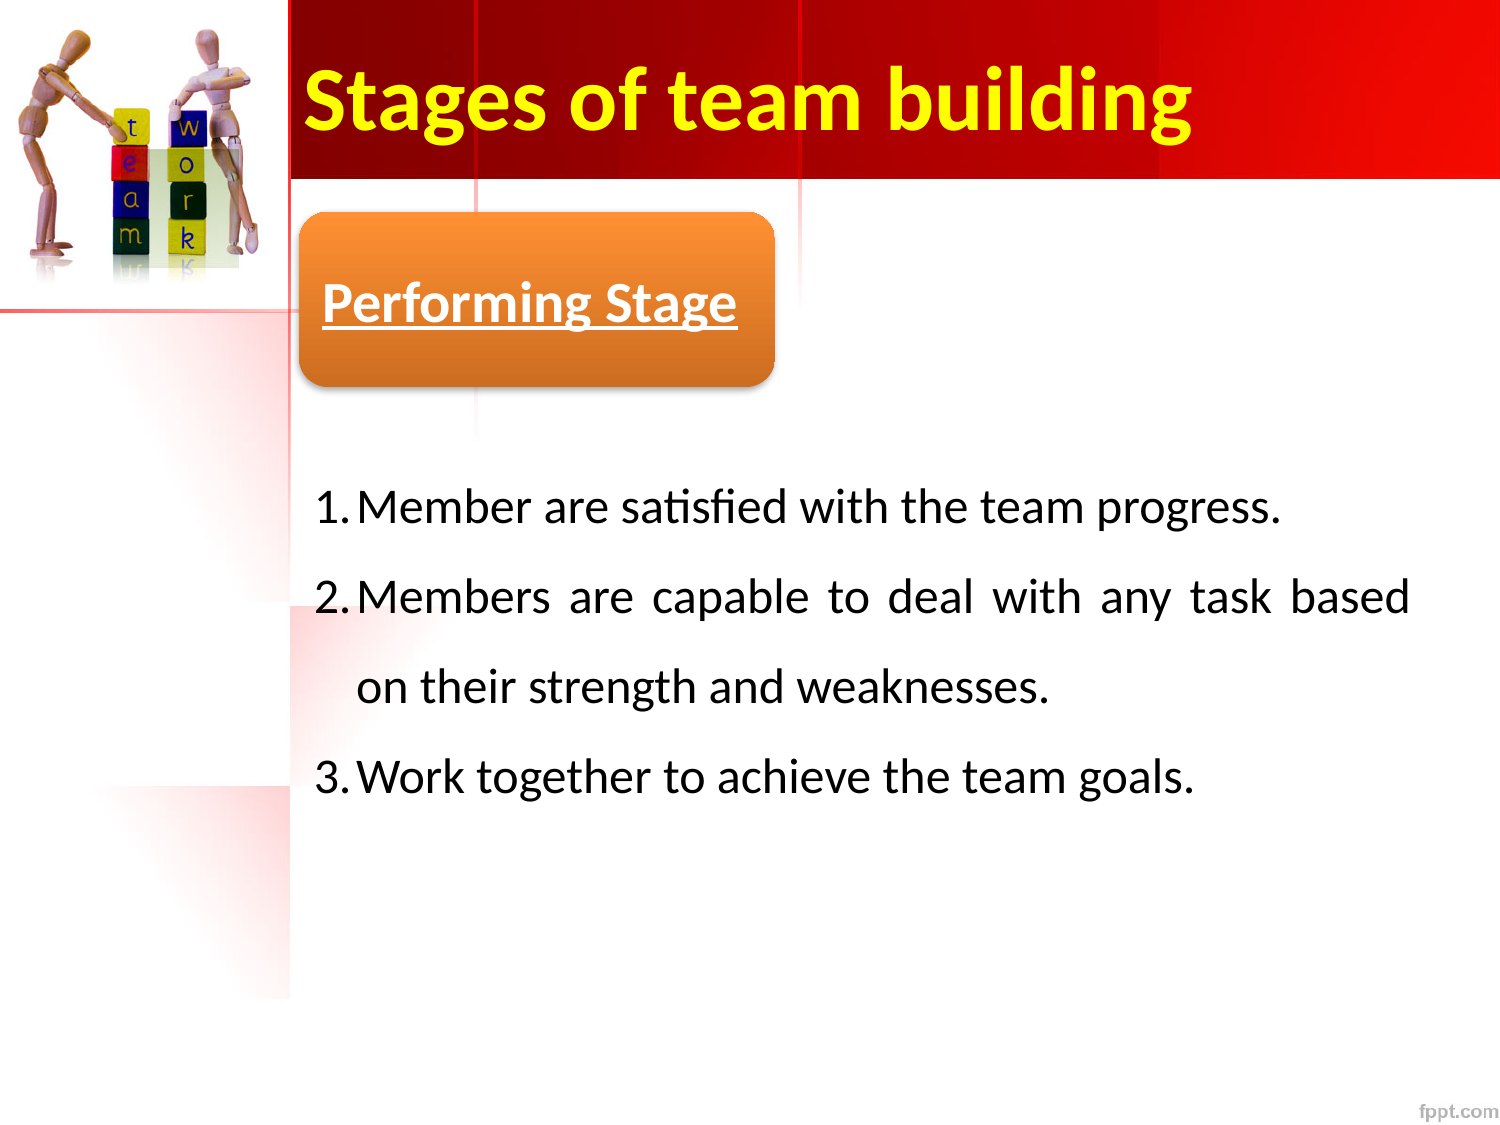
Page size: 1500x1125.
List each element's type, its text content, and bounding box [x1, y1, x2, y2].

text_box Performing Stage [299, 211, 776, 388]
title Stages of team building [73, 0, 1424, 188]
picture [0, 0, 1500, 1125]
text_box Member are satisfied with the team progress. Members are capable to deal with any task based on their strength and weaknesses. Work together to achieve the team goals. [299, 435, 1427, 861]
